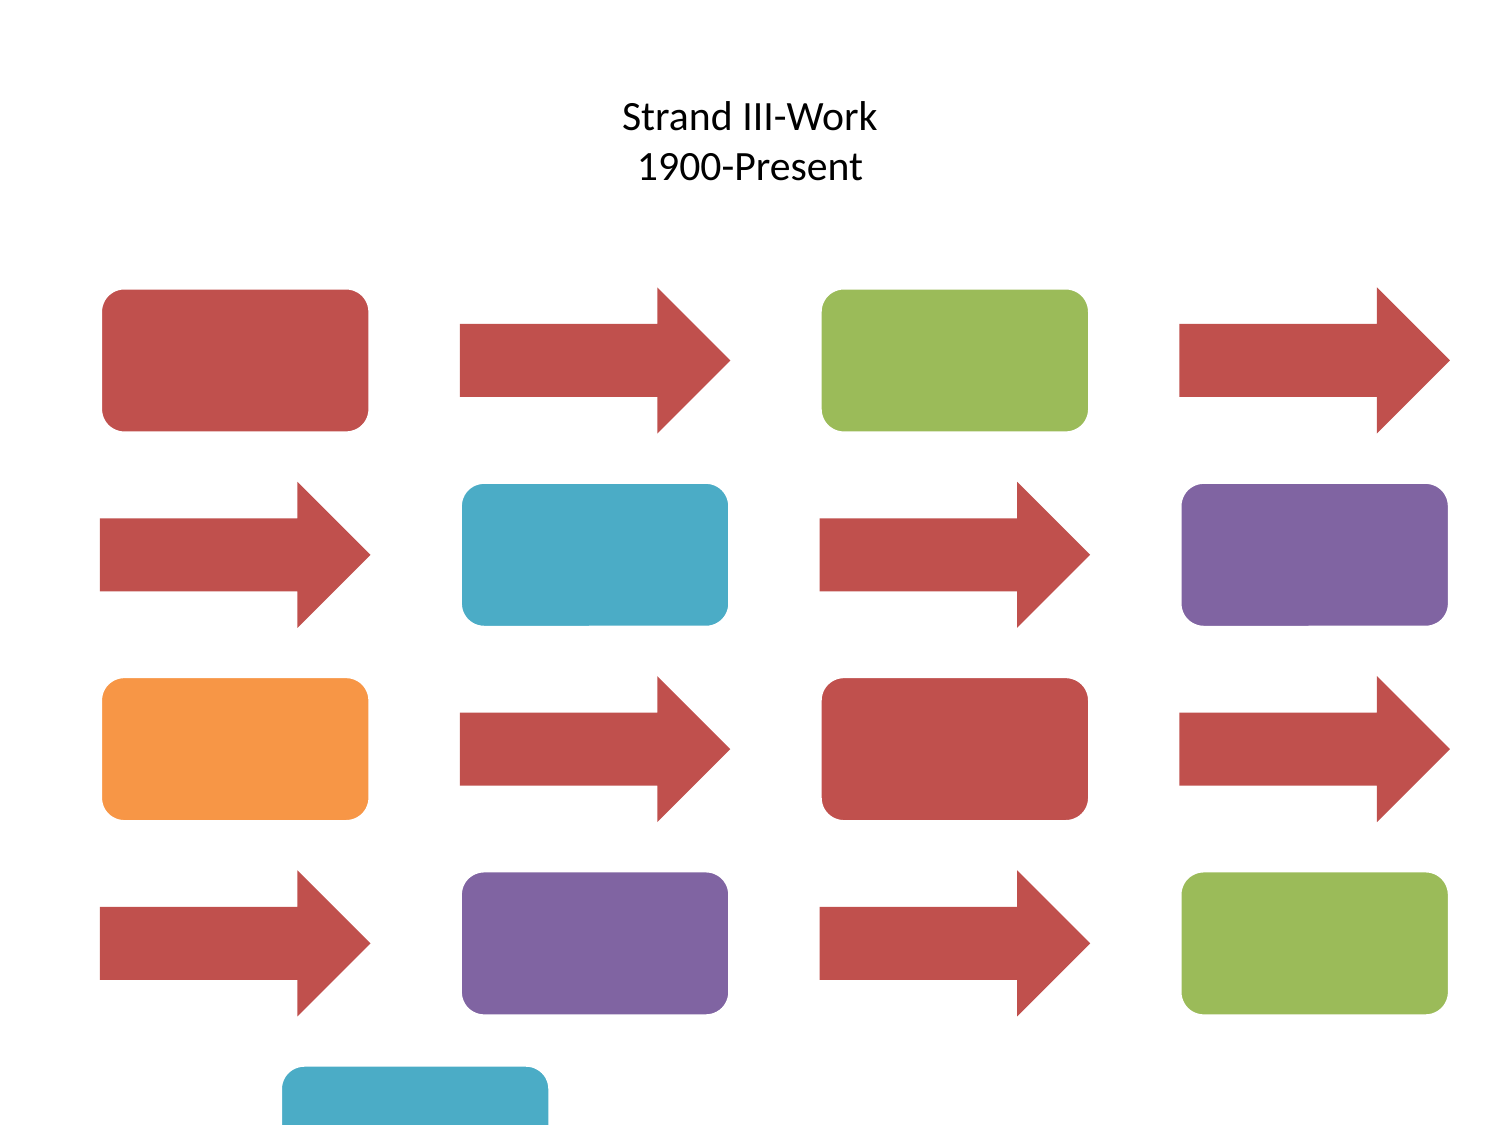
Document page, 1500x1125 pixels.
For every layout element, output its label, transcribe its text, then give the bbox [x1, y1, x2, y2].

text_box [99, 287, 1451, 1031]
title Strand III-Work 1900-Present [75, 45, 1425, 233]
